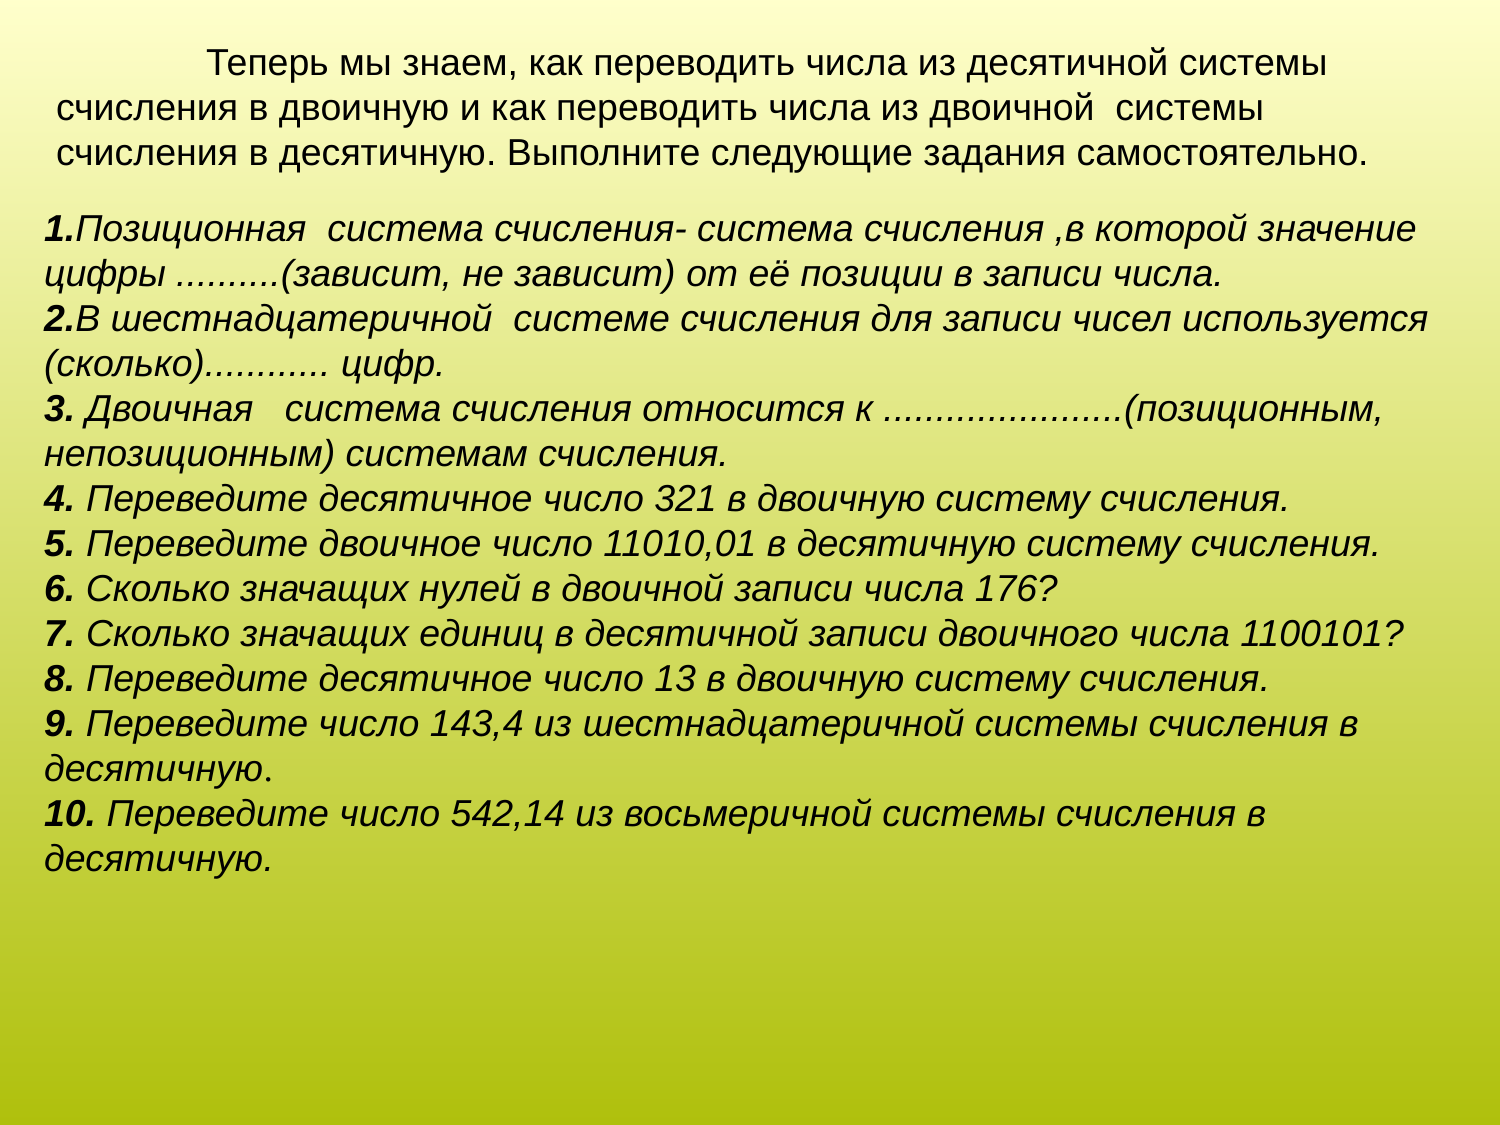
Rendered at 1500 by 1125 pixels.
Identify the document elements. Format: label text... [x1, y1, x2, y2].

text_box 1.Позиционная система счисления- система счисления ,в которой значение цифры ..........(зависит, не зависит) от её позиции в записи числа. 2.В шестнадцатеричной системе счисления для записи чисел используется (сколько)............ цифр. 3. Двоичная система счисления относится к .......................(позиционным, непозиционным) системам счисления. 4. Переведите десятичное число 321 в двоичную систему счисления. 5. Переведите двоичное число 11010,01 в десятичную систему счисления. 6. Сколько значащих нулей в двоичной записи числа 176? 7. Сколько значащих единиц в десятичной записи двоичного числа 1100101? 8. Переведите десятичное число 13 в двоичную систему счисления. 9. Переведите число 143,4 из шестнадцатеричной системы счисления в десятичную. 10. Переведите число 542,14 из восьмеричной системы счисления в десятичную. [29, 196, 1459, 931]
text_box Теперь мы знаем, как переводить числа из десятичной системы счисления в двоичную и как переводить числа из двоичной системы счисления в десятичную. Выполните следующие задания самостоятельно. [41, 30, 1459, 196]
